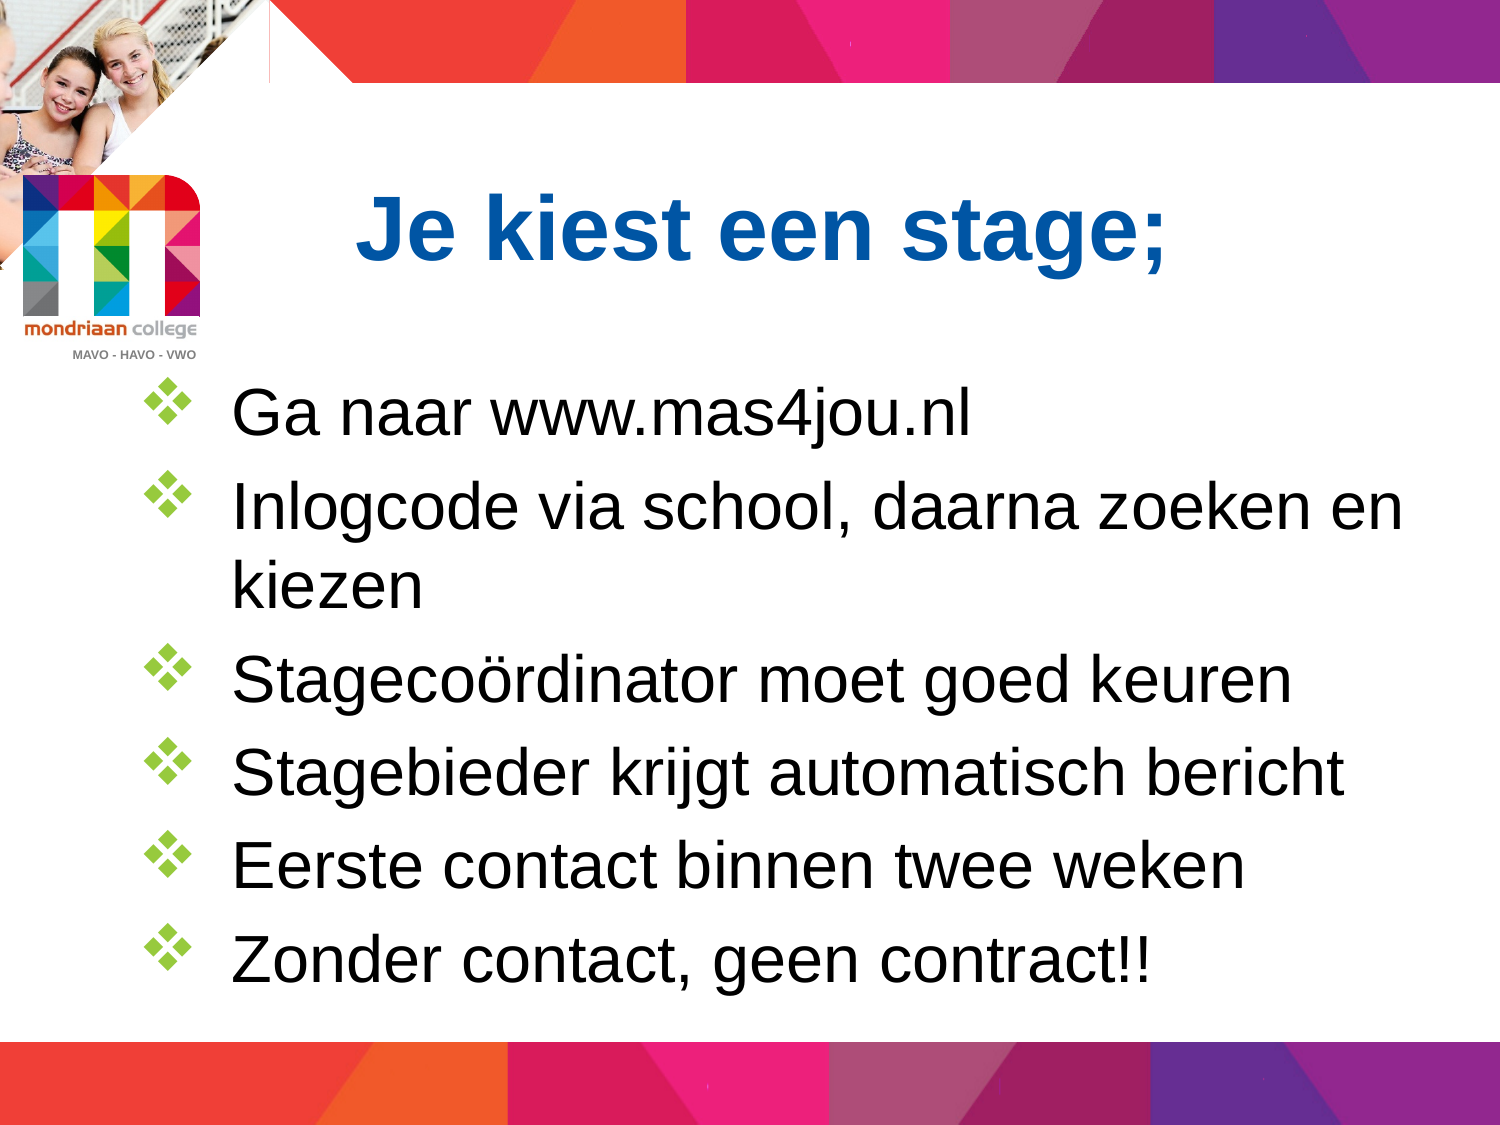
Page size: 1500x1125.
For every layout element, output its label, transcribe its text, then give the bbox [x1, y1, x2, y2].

picture [271, 0, 1500, 83]
picture [0, 0, 264, 342]
list Ga naar www.mas4jou.nl Inlogcode via school, daarna zoeken en kiezen Stagecoördinator moet goed keuren Stagebieder krijgt automatisch bericht Eerste contact binnen twee weken Zonder contact, geen contract!! [123, 361, 1474, 1105]
title Je kiest een stage; [88, 160, 1439, 349]
picture [0, 1042, 1500, 1125]
